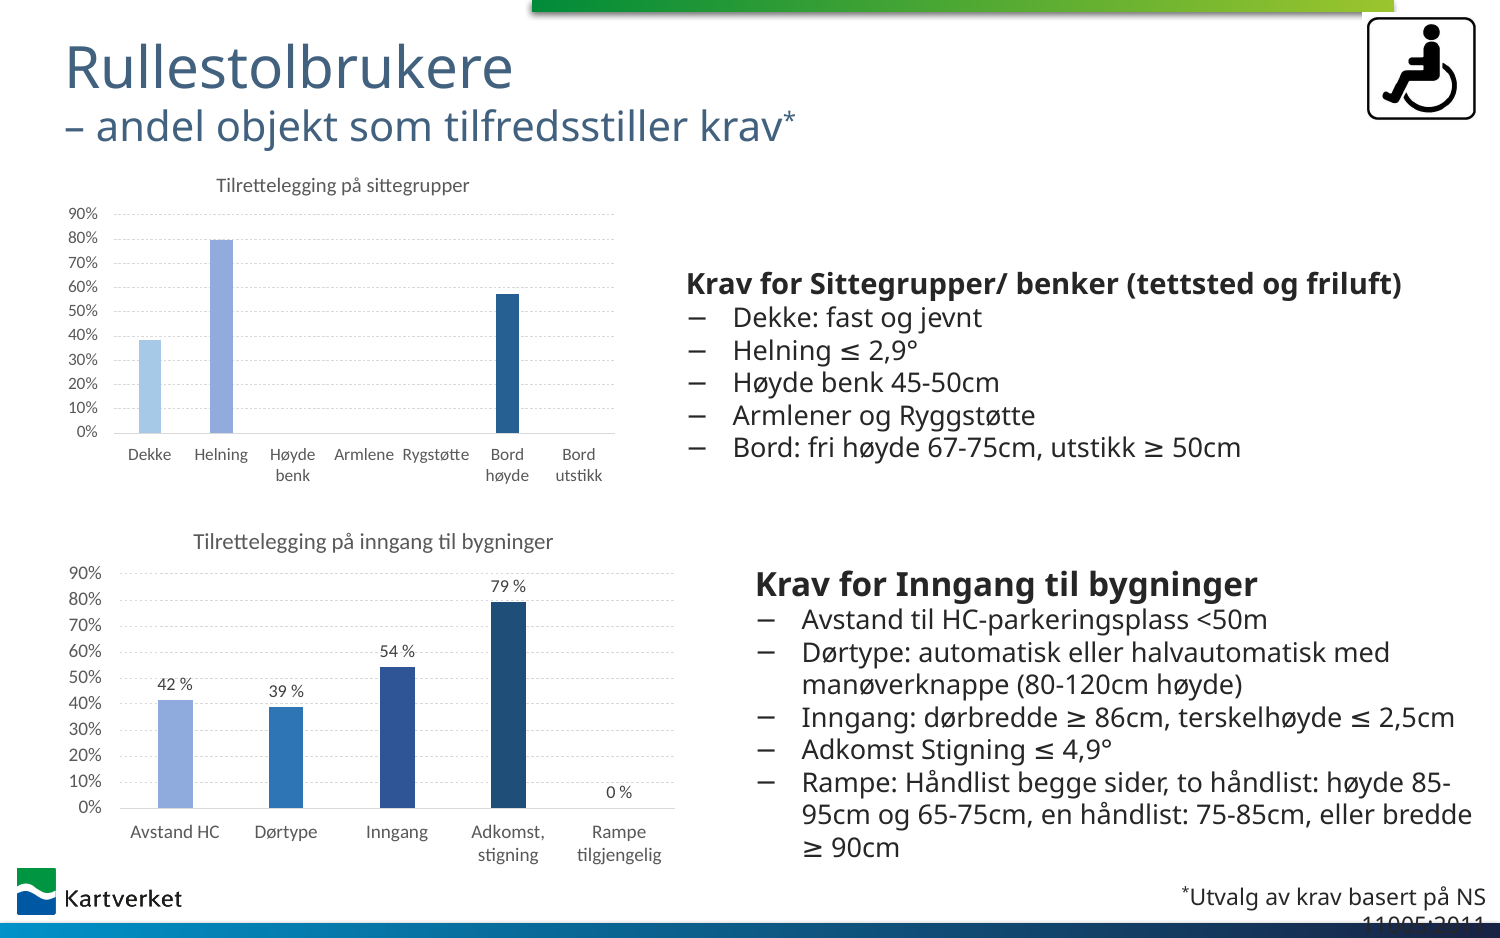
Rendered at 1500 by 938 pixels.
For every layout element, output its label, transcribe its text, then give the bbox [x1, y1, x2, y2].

picture [1362, 12, 1481, 126]
picture [62, 166, 625, 492]
text_box Krav for Sittegrupper/ benker (tettsted og friluft) Dekke: fast og jevnt Helning ≤ 2,9° Høyde benk 45-50cm Armlener og Ryggstøtte Bord: fri høyde 67-75cm, utstikk ≥ 50cm [670, 258, 1418, 471]
picture [62, 520, 686, 874]
text_box Rullestolbrukere – andel objekt som tilfredsstiller krav* [49, 25, 1431, 158]
text_box Krav for Inngang til bygninger Avstand til HC-parkeringsplass <50m Dørtype: automatisk eller halvautomatisk med manøverknappe (80-120cm høyde) Inngang: dørbredde ≥ 86cm, terskelhøyde ≤ 2,5cm Adkomst Stigning ≤ 4,9° Rampe: Håndlist begge sider, to håndlist: høyde 85-95cm og 65-75cm, en håndlist: 75-85cm, eller bredde ≥ 90cm [740, 555, 1491, 870]
text_box *Utvalg av krav basert på NS 11005:2011 [1068, 873, 1500, 938]
